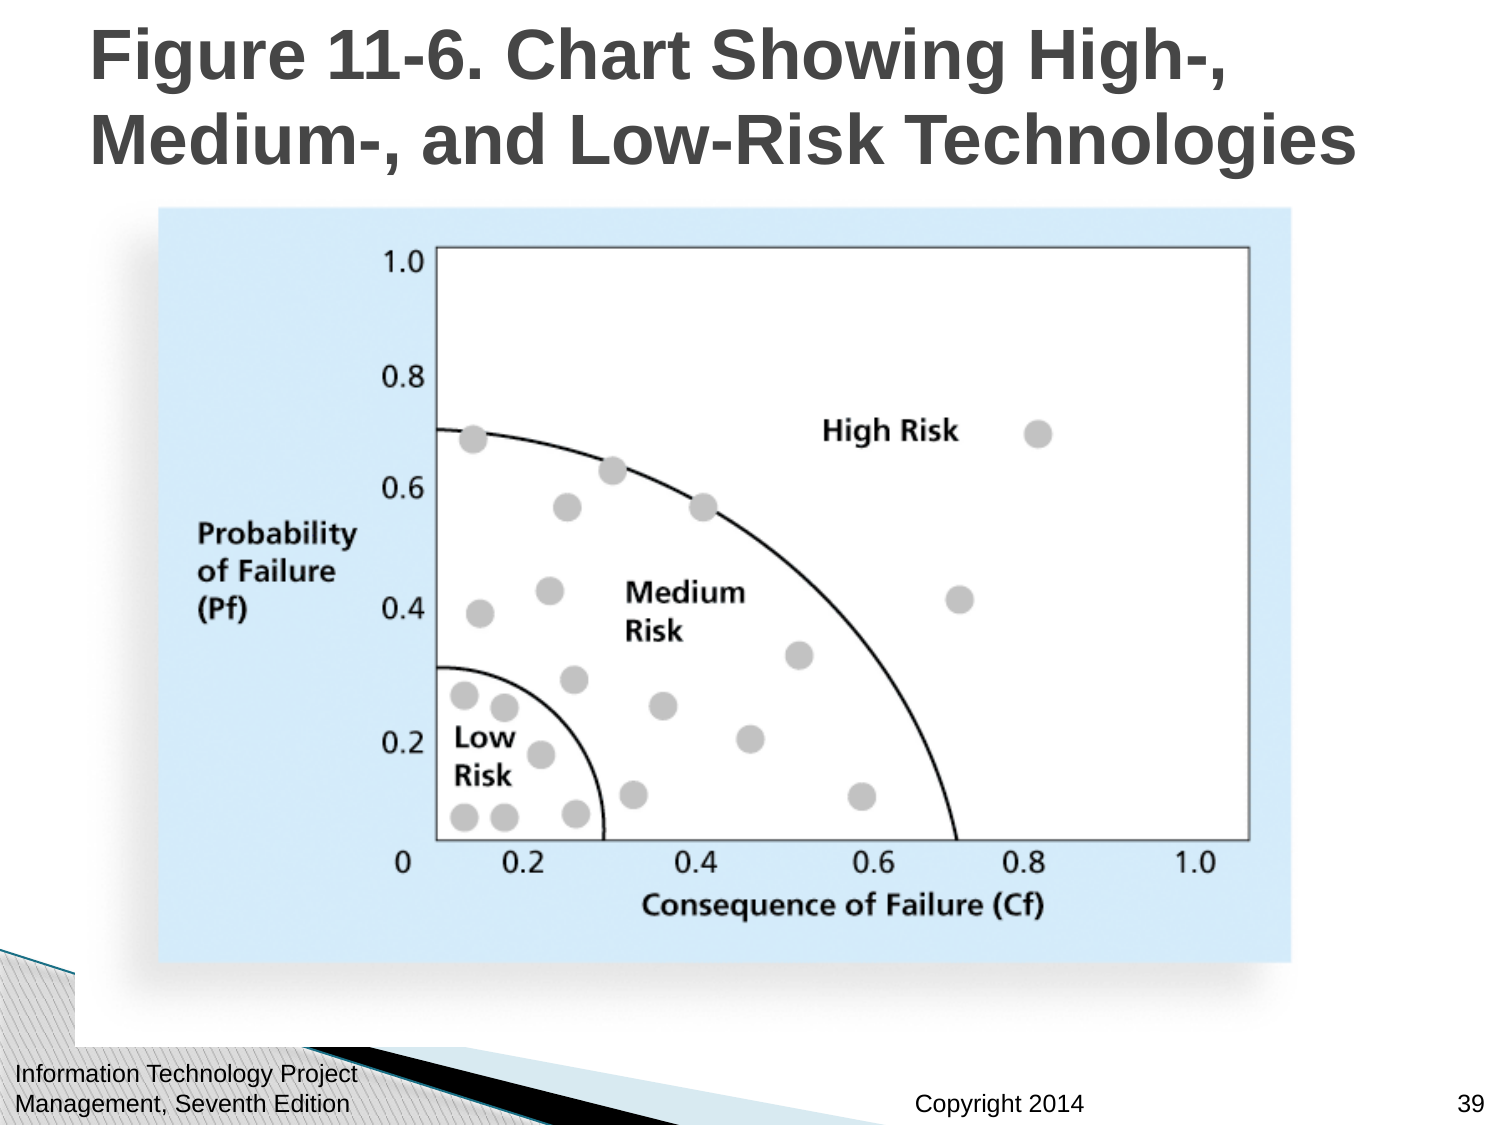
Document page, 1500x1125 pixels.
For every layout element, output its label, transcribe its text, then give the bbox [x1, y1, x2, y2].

picture [74, 187, 1313, 1048]
slide_number 39 [1408, 1065, 1500, 1125]
footer Information Technology Project Management, Seventh Edition [0, 1065, 425, 1125]
title Figure 11-6. Chart Showing High-, Medium-, and Low-Risk Technologies [75, 0, 1425, 188]
